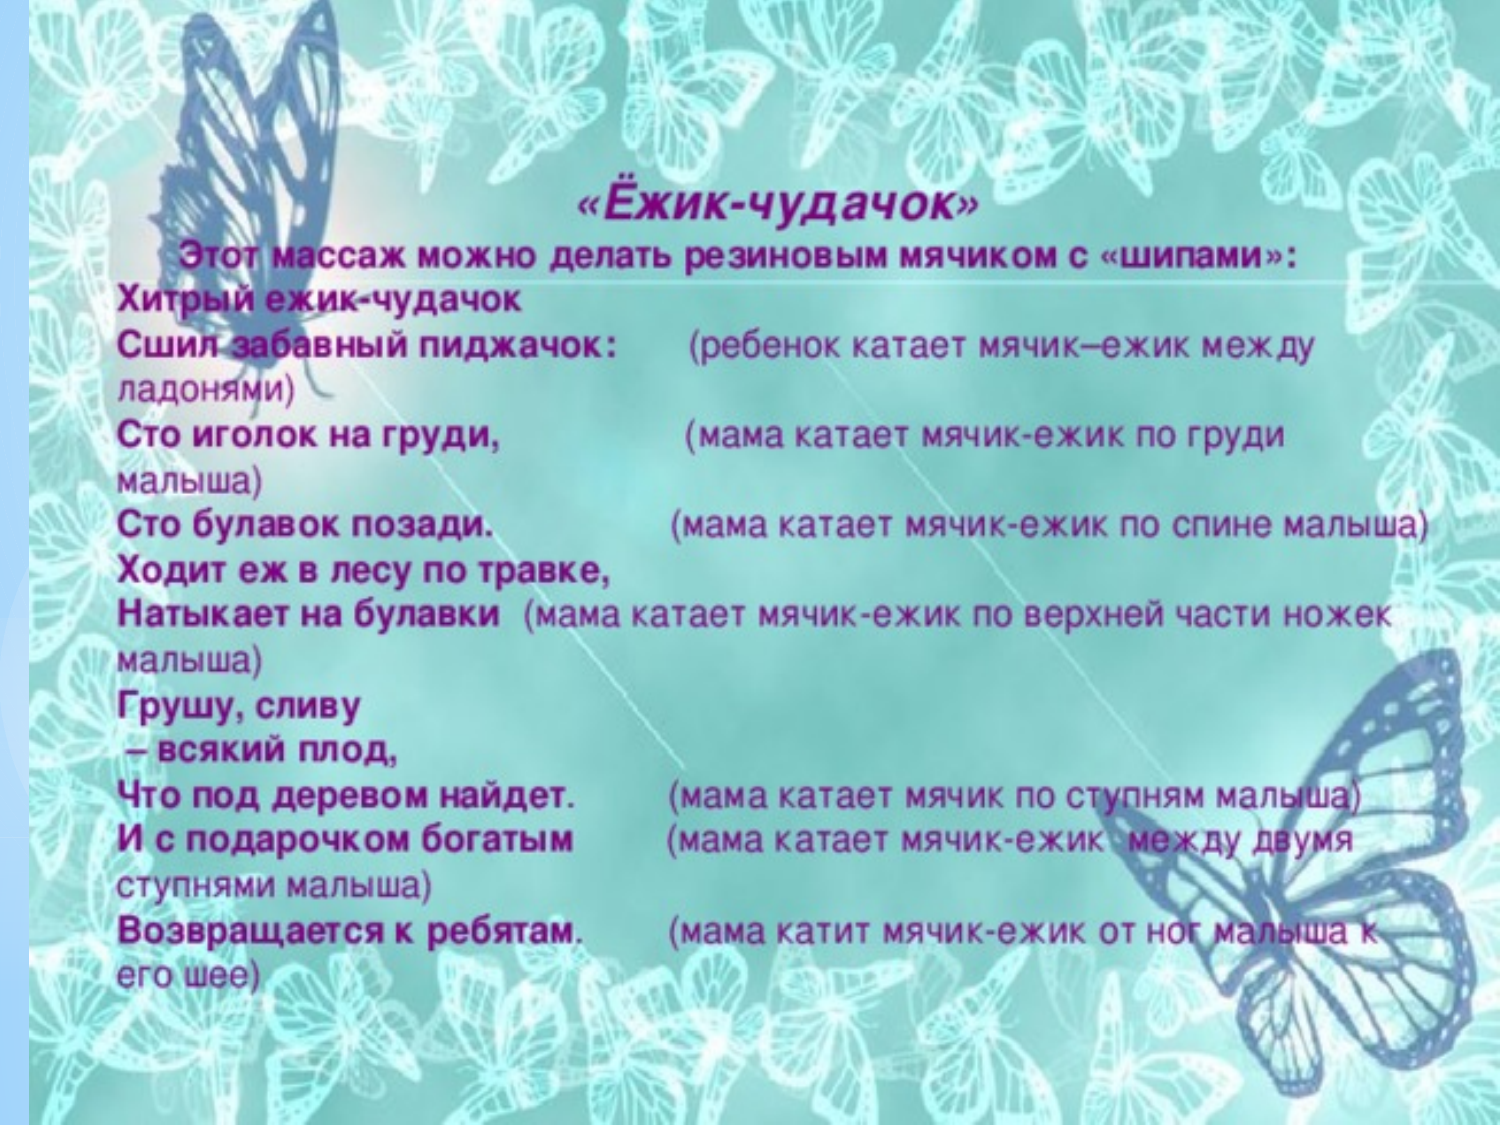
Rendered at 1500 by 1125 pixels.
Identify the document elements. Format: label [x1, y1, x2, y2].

list [29, 0, 1500, 1125]
